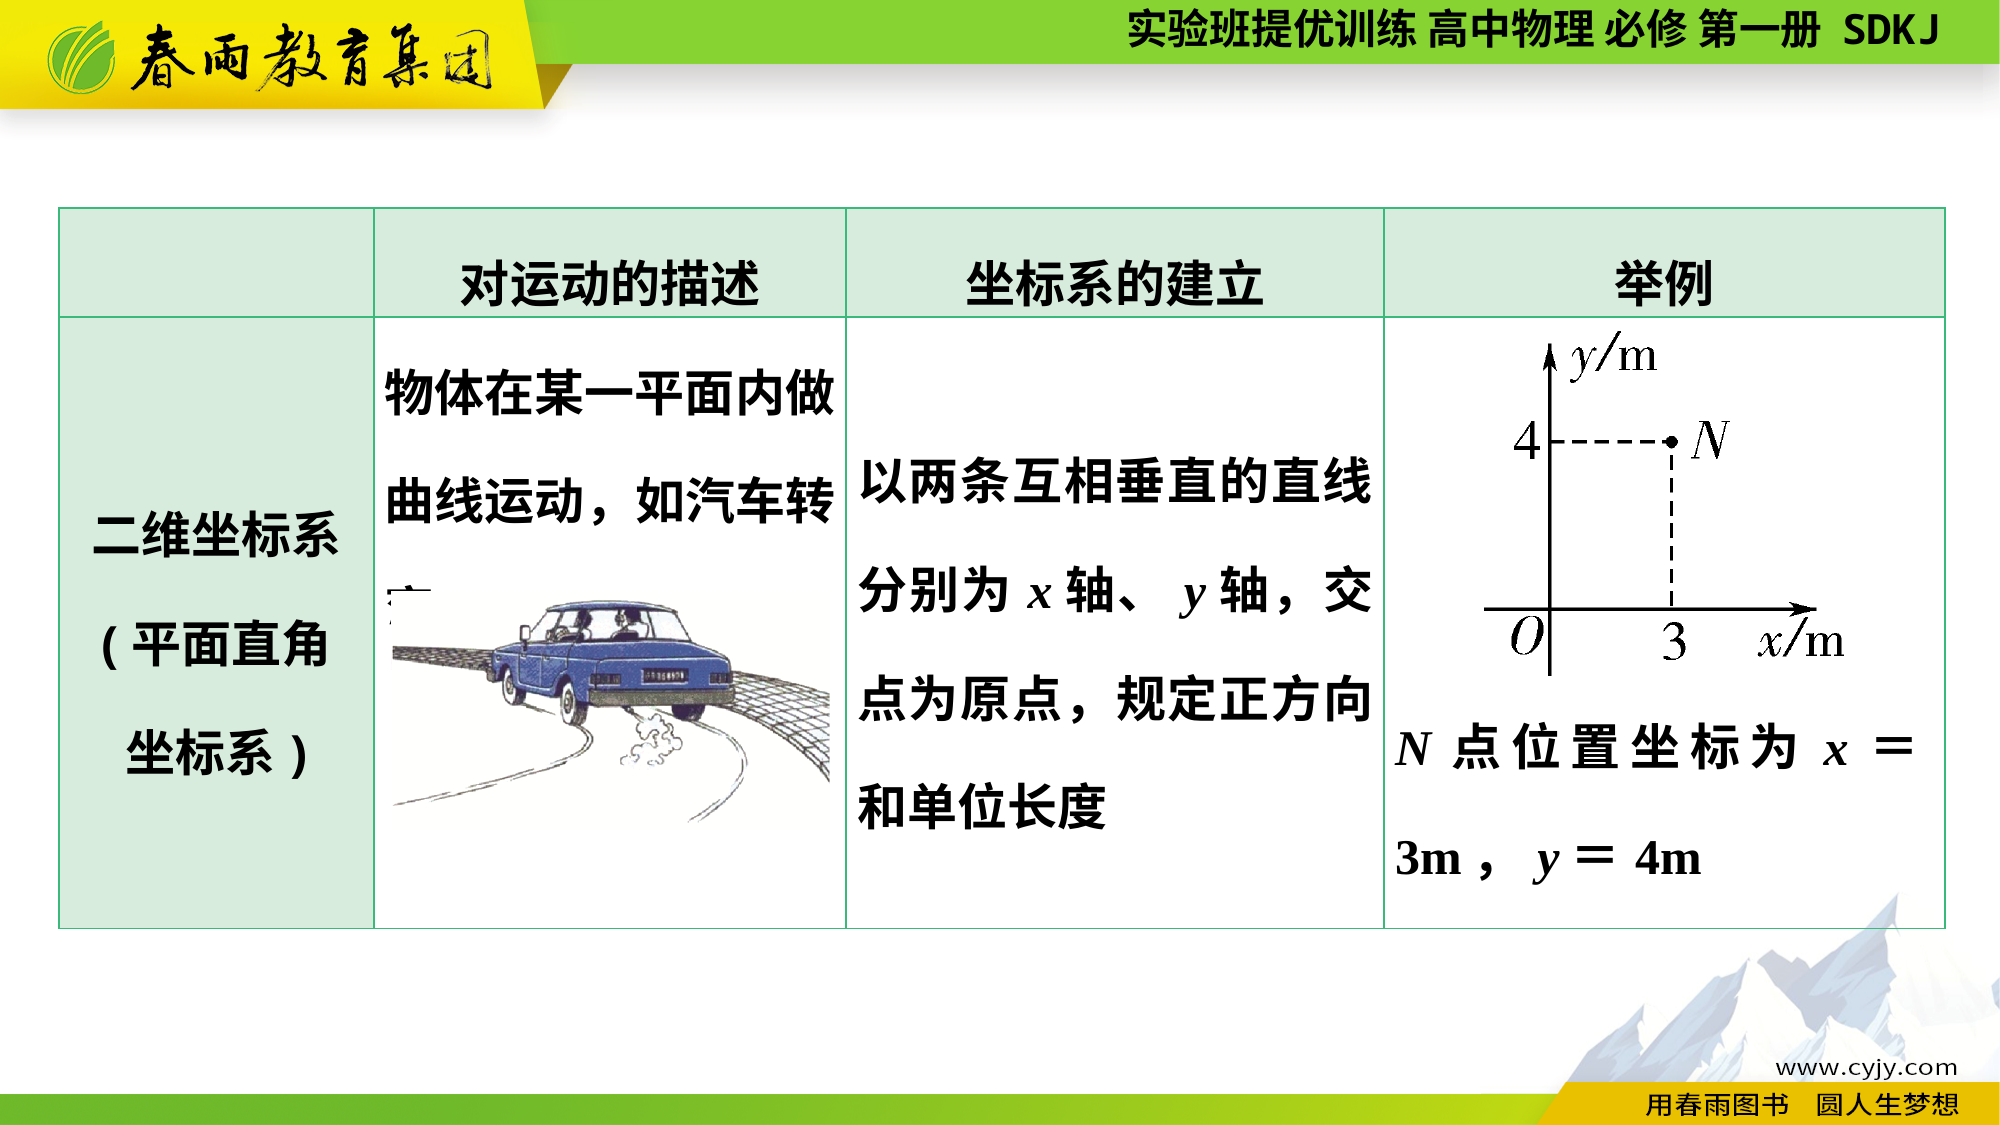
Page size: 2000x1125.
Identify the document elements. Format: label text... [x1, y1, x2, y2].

picture [0, 0, 2000, 1125]
table_cell N点位置坐标为x＝3m，y＝4m [1385, 318, 1944, 928]
table_cell 二维坐标系 (平面直角 坐标系) [60, 318, 373, 928]
table_cell 物体在某一平面内做曲线运动，如汽车转弯 [375, 318, 845, 928]
table_header [60, 209, 373, 316]
table_header 坐标系的建立 [847, 209, 1383, 316]
table_header 举例 [1385, 209, 1944, 316]
table_header 对运动的描述 [375, 209, 845, 316]
table_cell 以两条互相垂直的直线分别为x轴、y轴，交点为原点，规定正方向和单位长度 [847, 318, 1383, 928]
